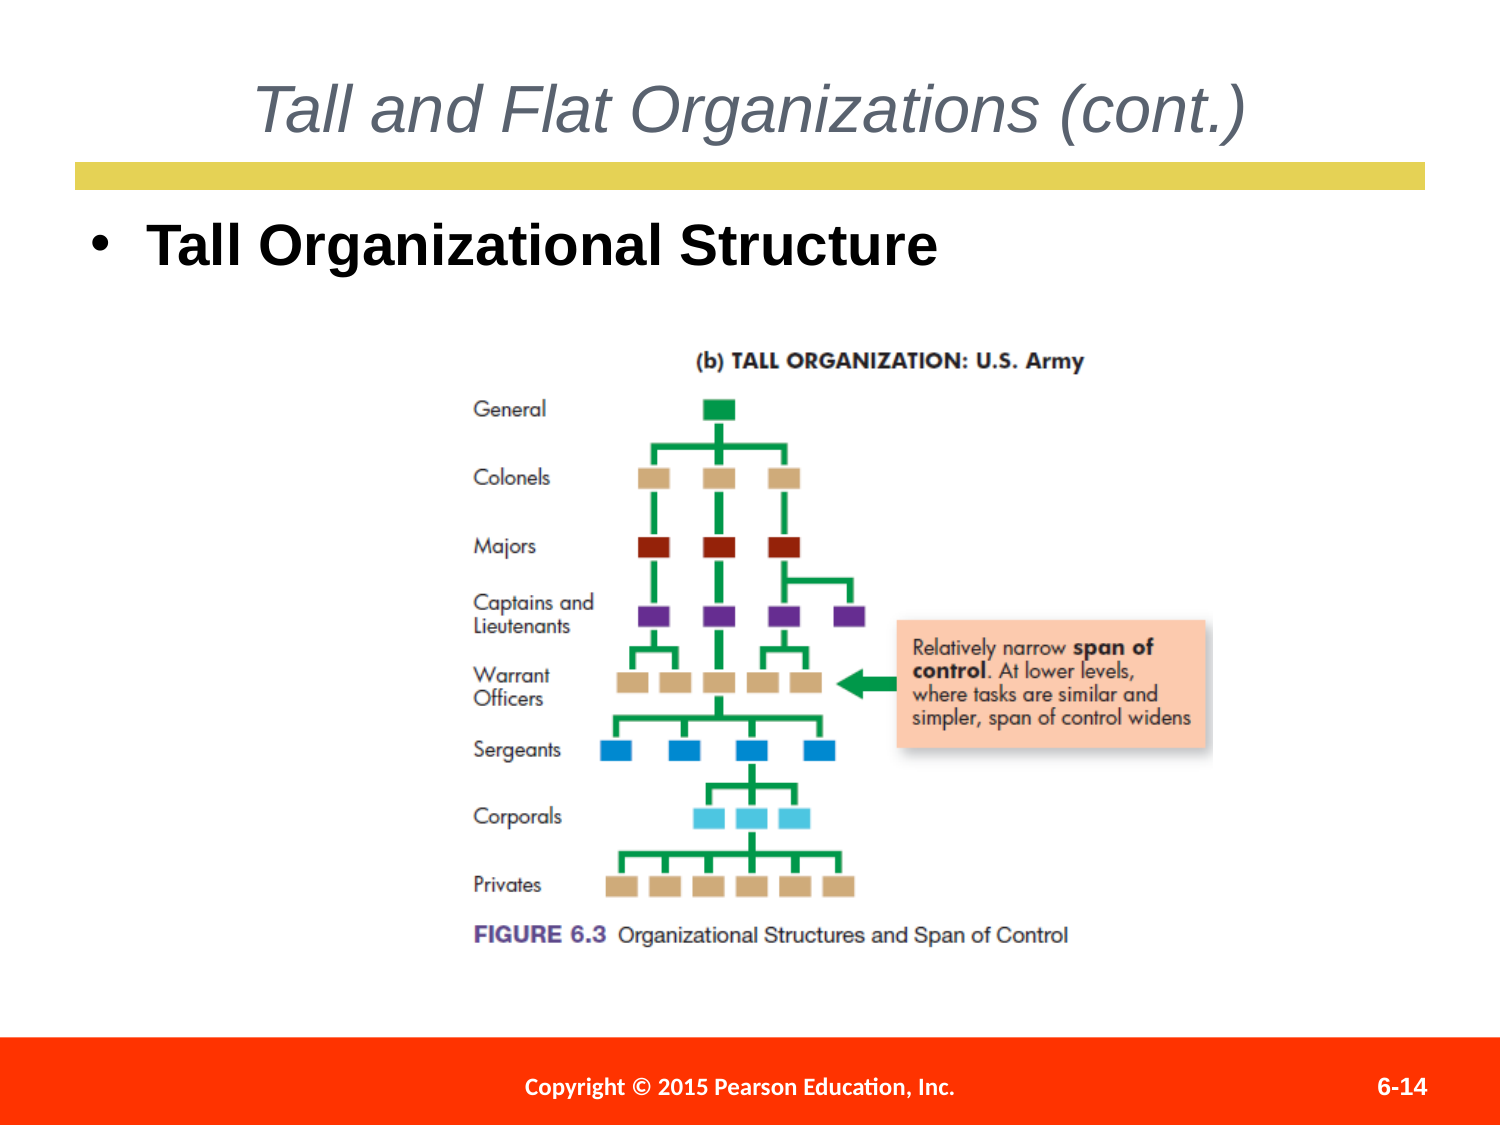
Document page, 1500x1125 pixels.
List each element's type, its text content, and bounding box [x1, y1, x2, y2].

picture [412, 312, 1213, 988]
list Tall Organizational Structure [74, 199, 1063, 301]
title Tall and Flat Organizations (cont.) [74, 12, 1426, 201]
